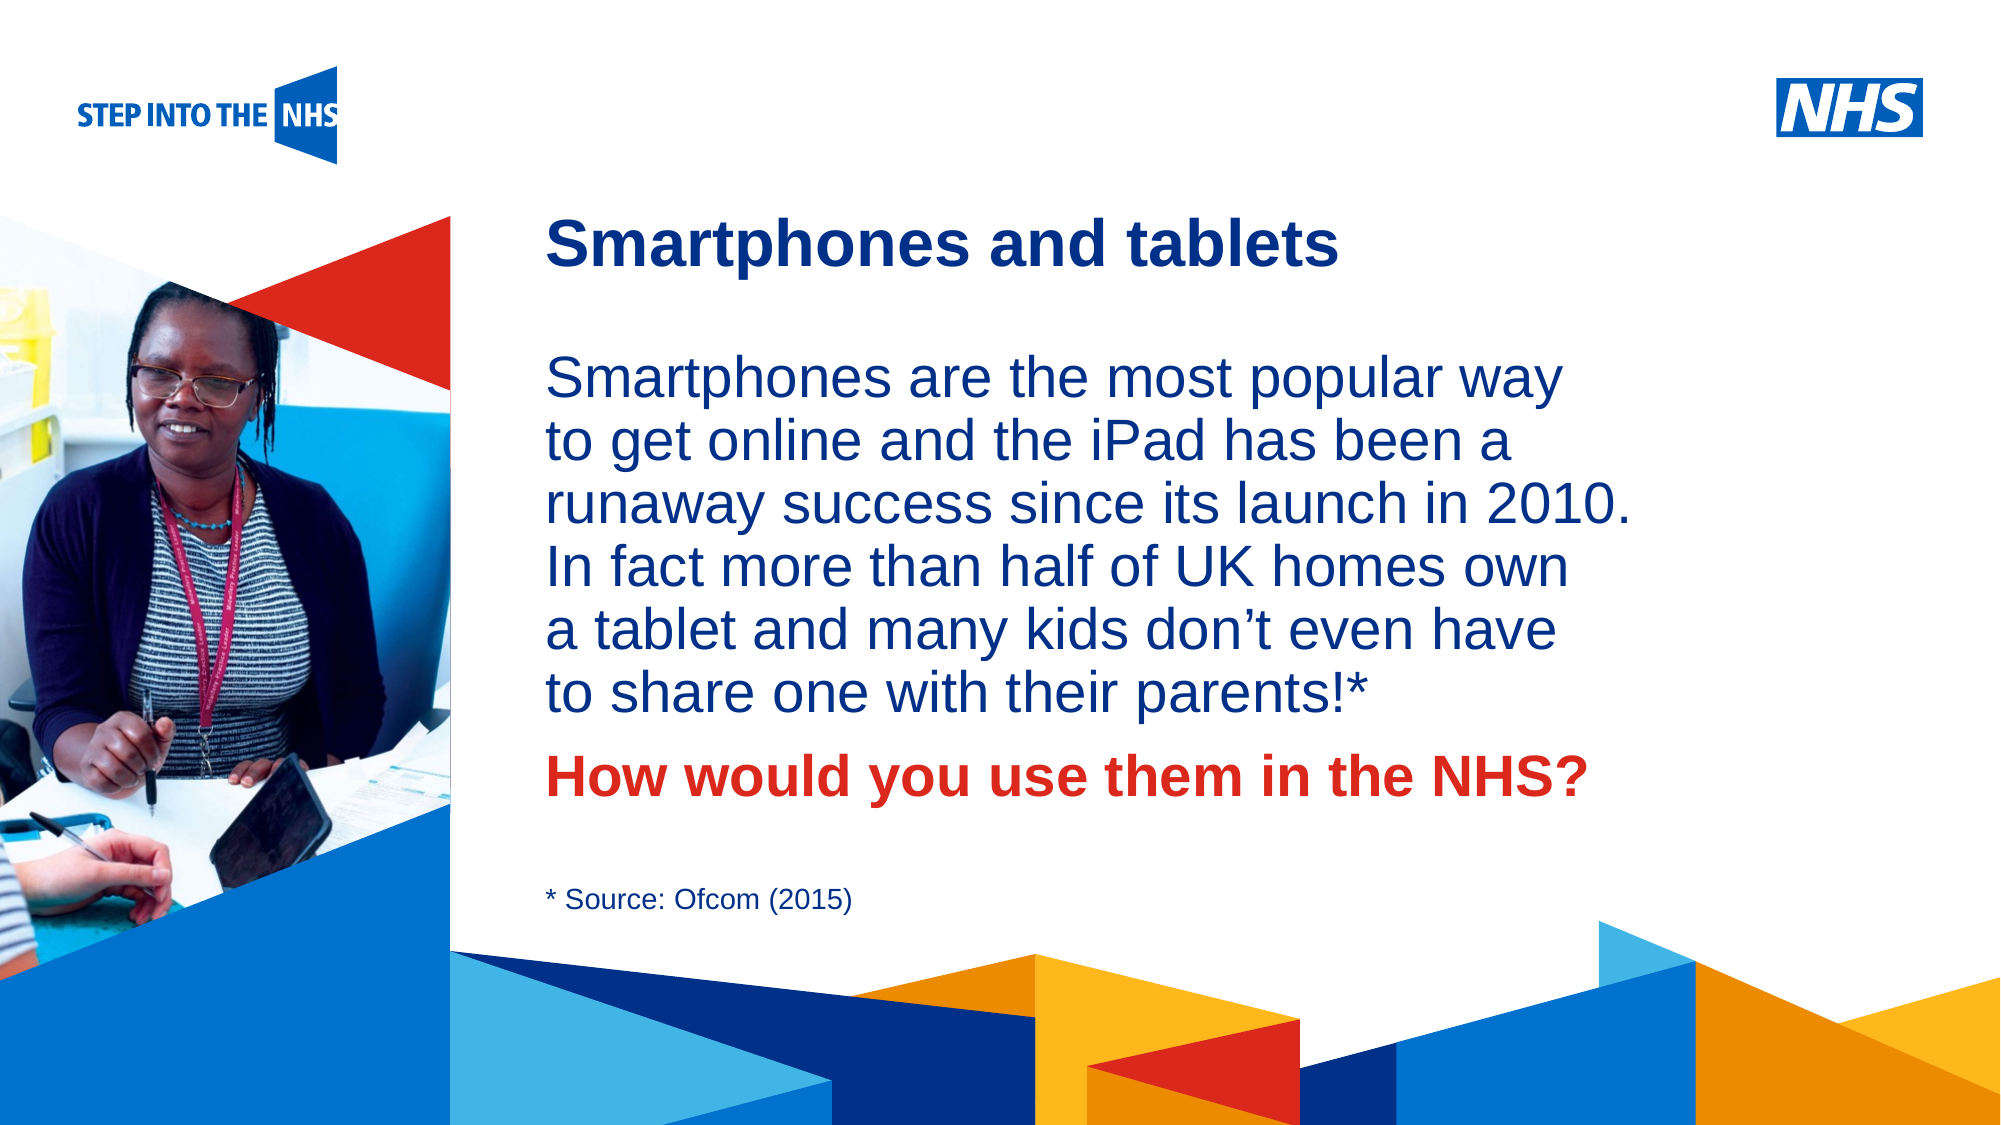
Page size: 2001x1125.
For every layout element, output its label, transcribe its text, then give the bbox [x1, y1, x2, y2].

text_box * Source: Ofcom (2015) [545, 880, 918, 916]
title Smartphones and tablets [545, 208, 1672, 296]
list Smartphones are the most popular way to get online and the iPad has been a runaway success since its launch in 2010. In fact more than half of UK homes own a tablet and many kids don’t even have to share one with their parents!* How would you use them in the NHS? [545, 347, 1706, 917]
picture [0, 214, 451, 981]
